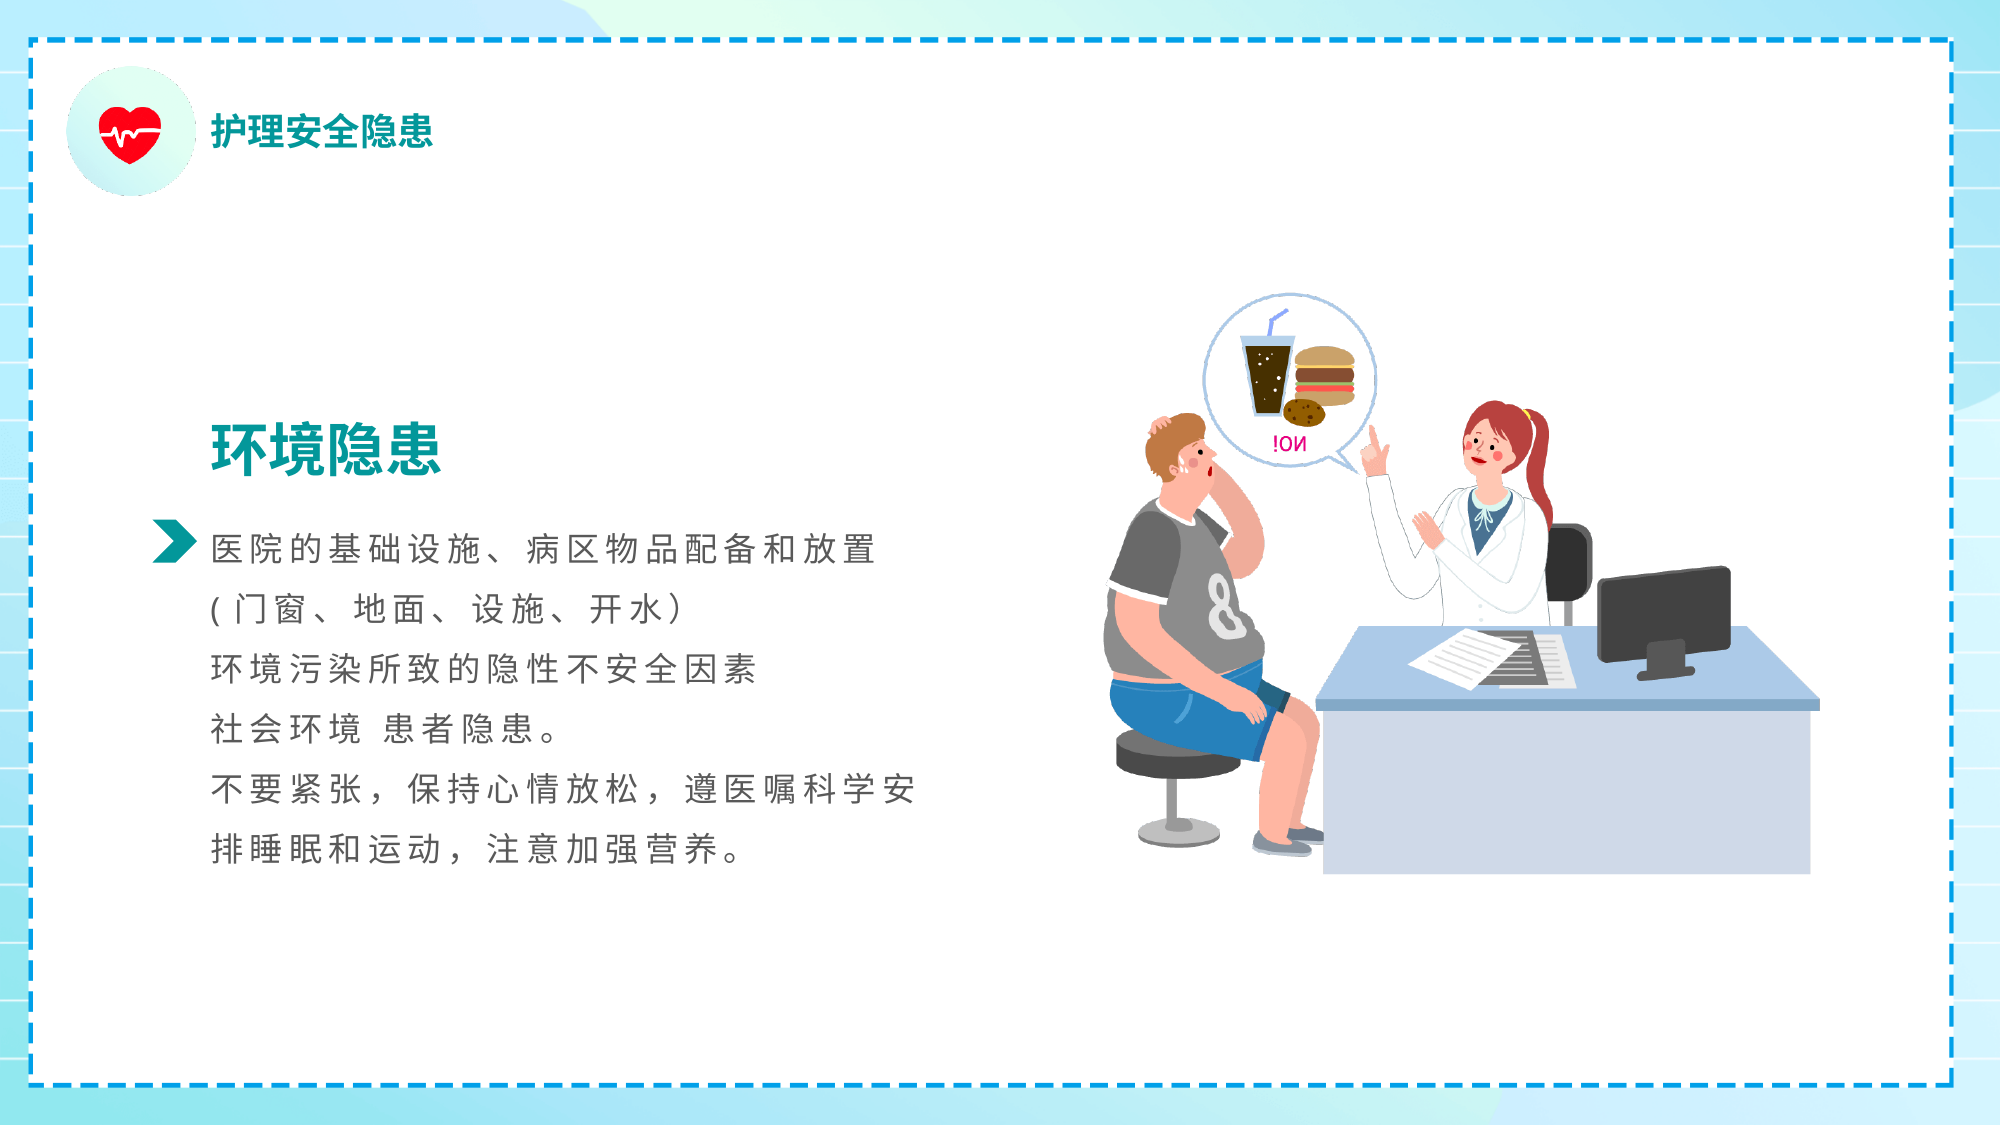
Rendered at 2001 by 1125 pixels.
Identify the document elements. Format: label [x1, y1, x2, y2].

text_box [154, 501, 946, 873]
picture [0, 0, 2000, 1125]
